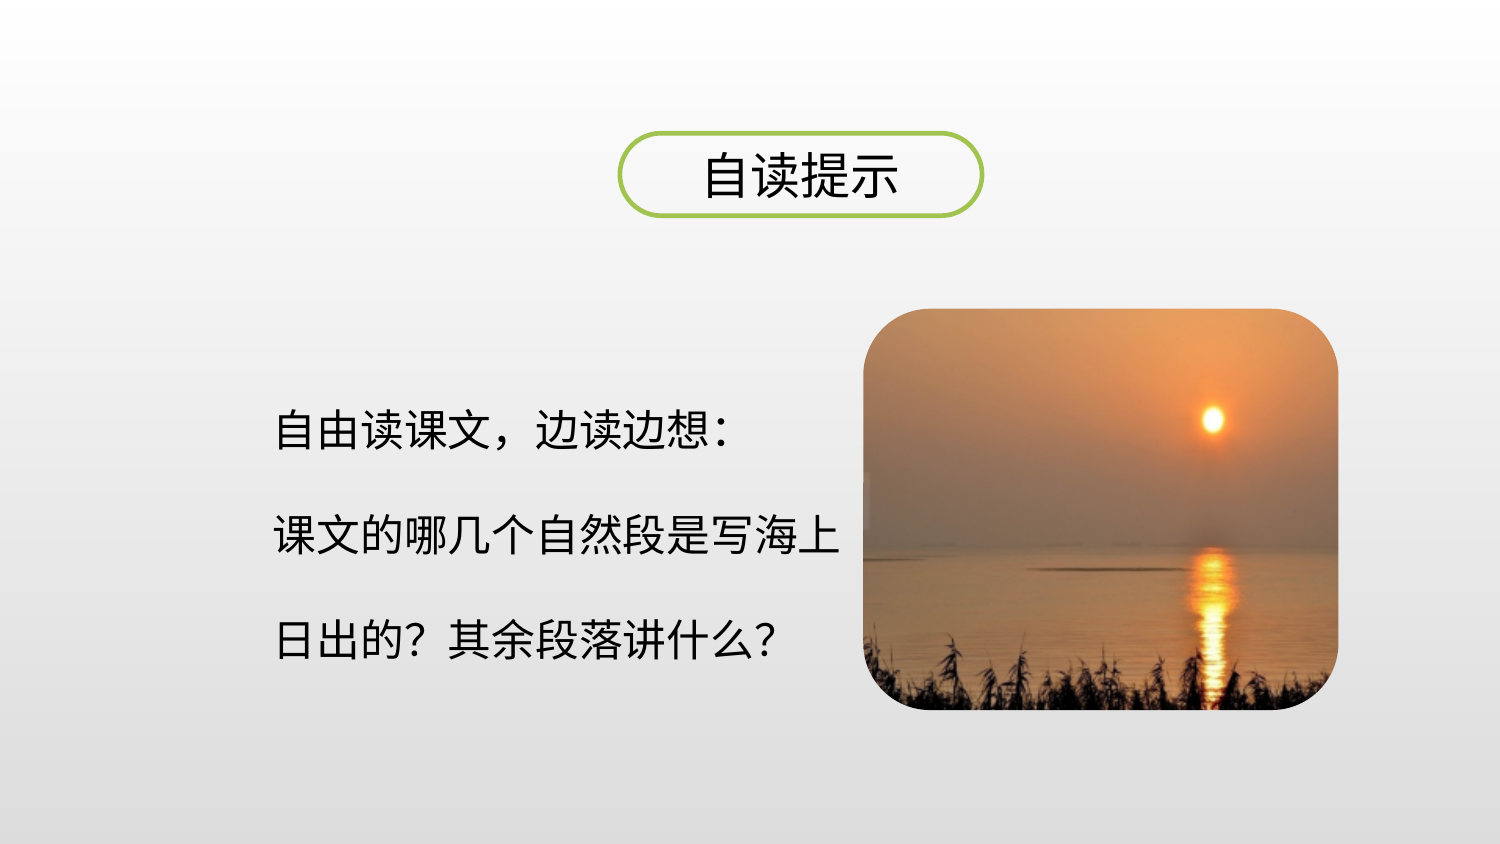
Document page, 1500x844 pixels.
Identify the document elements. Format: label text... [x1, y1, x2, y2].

text_box 自由读课文，边读边想： 课文的哪几个自然段是写海上日出的？其余段落讲什么？ [261, 344, 863, 671]
text_box 自读提示 [618, 132, 984, 217]
picture [863, 308, 1339, 711]
